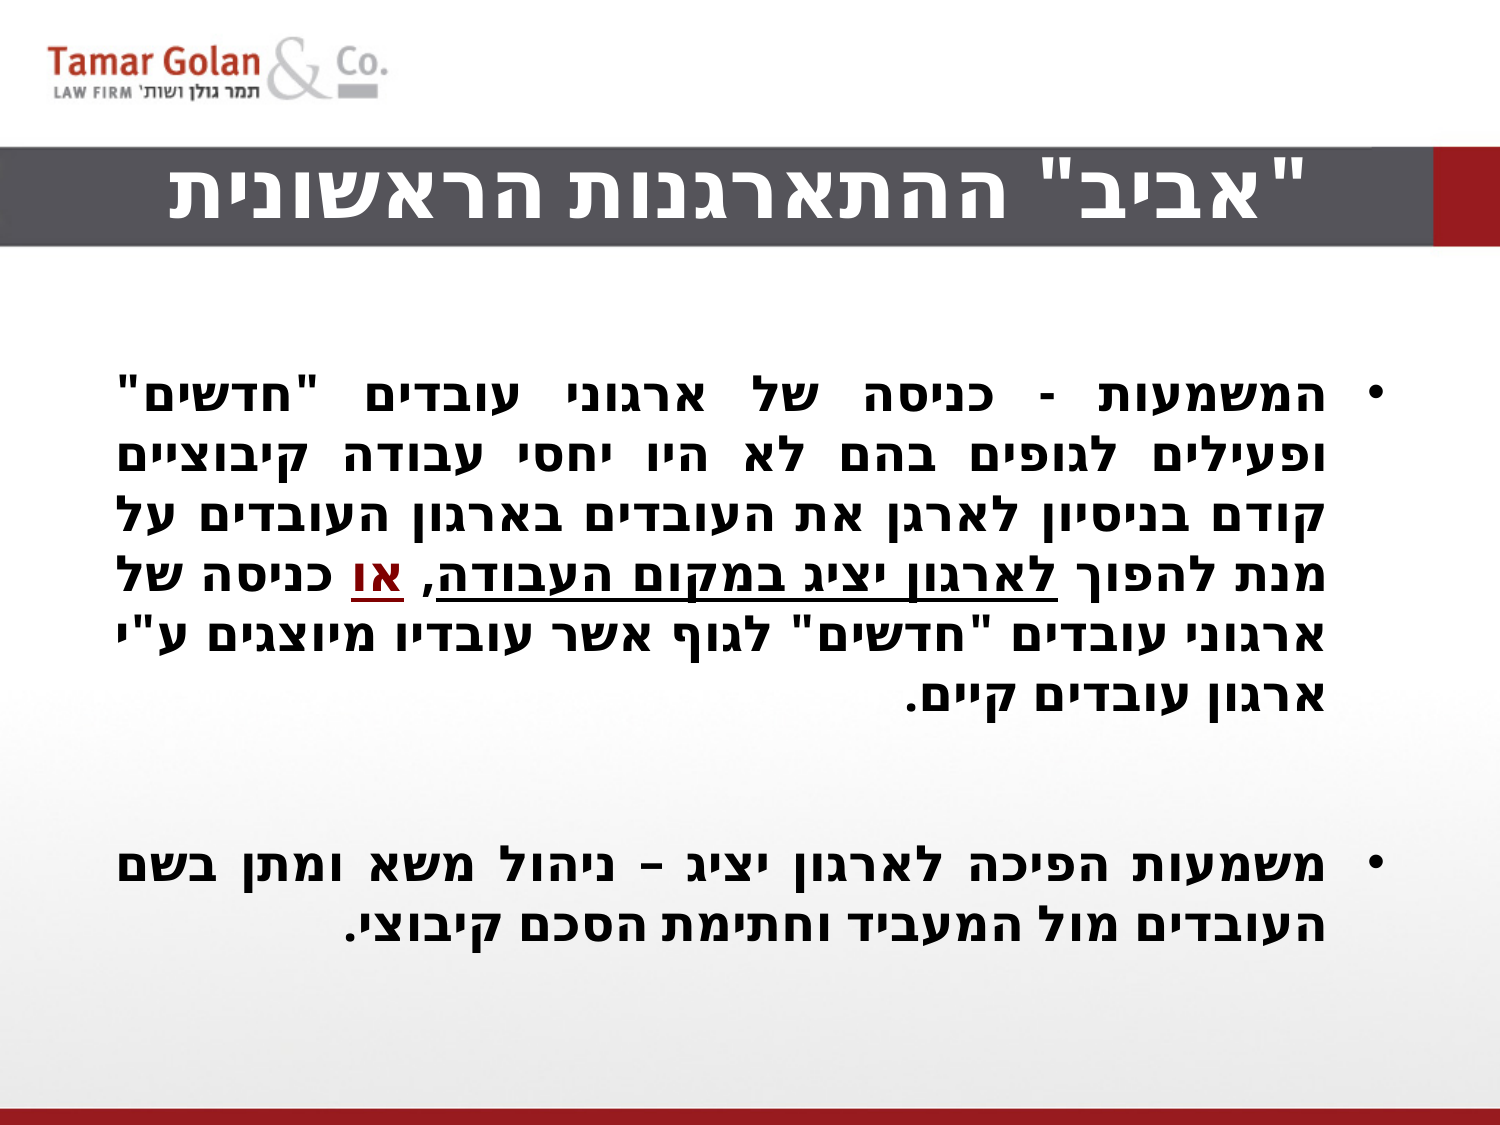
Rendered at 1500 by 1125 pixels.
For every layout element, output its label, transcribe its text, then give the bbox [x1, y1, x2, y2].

text_box המשמעות - כניסה של ארגוני עובדים "חדשים" ופעילים לגופים בהם לא היו יחסי עבודה קיבוציים קודם בניסיון לארגן את העובדים בארגון העובדים על מנת להפוך לארגון יציג במקום העבודה, או כניסה של ארגוני עובדים "חדשים" לגוף אשר עובדיו מיוצגים ע"י ארגון עובדים קיים. משמעות הפיכה לארגון יציג – ניהול משא ומתן בשם העובדים מול המעביד וחתימת הסכם קיבוצי. [100, 354, 1400, 959]
picture [0, 0, 1500, 1125]
text_box "אביב" ההתארגנות הראשונית [90, 127, 1390, 243]
